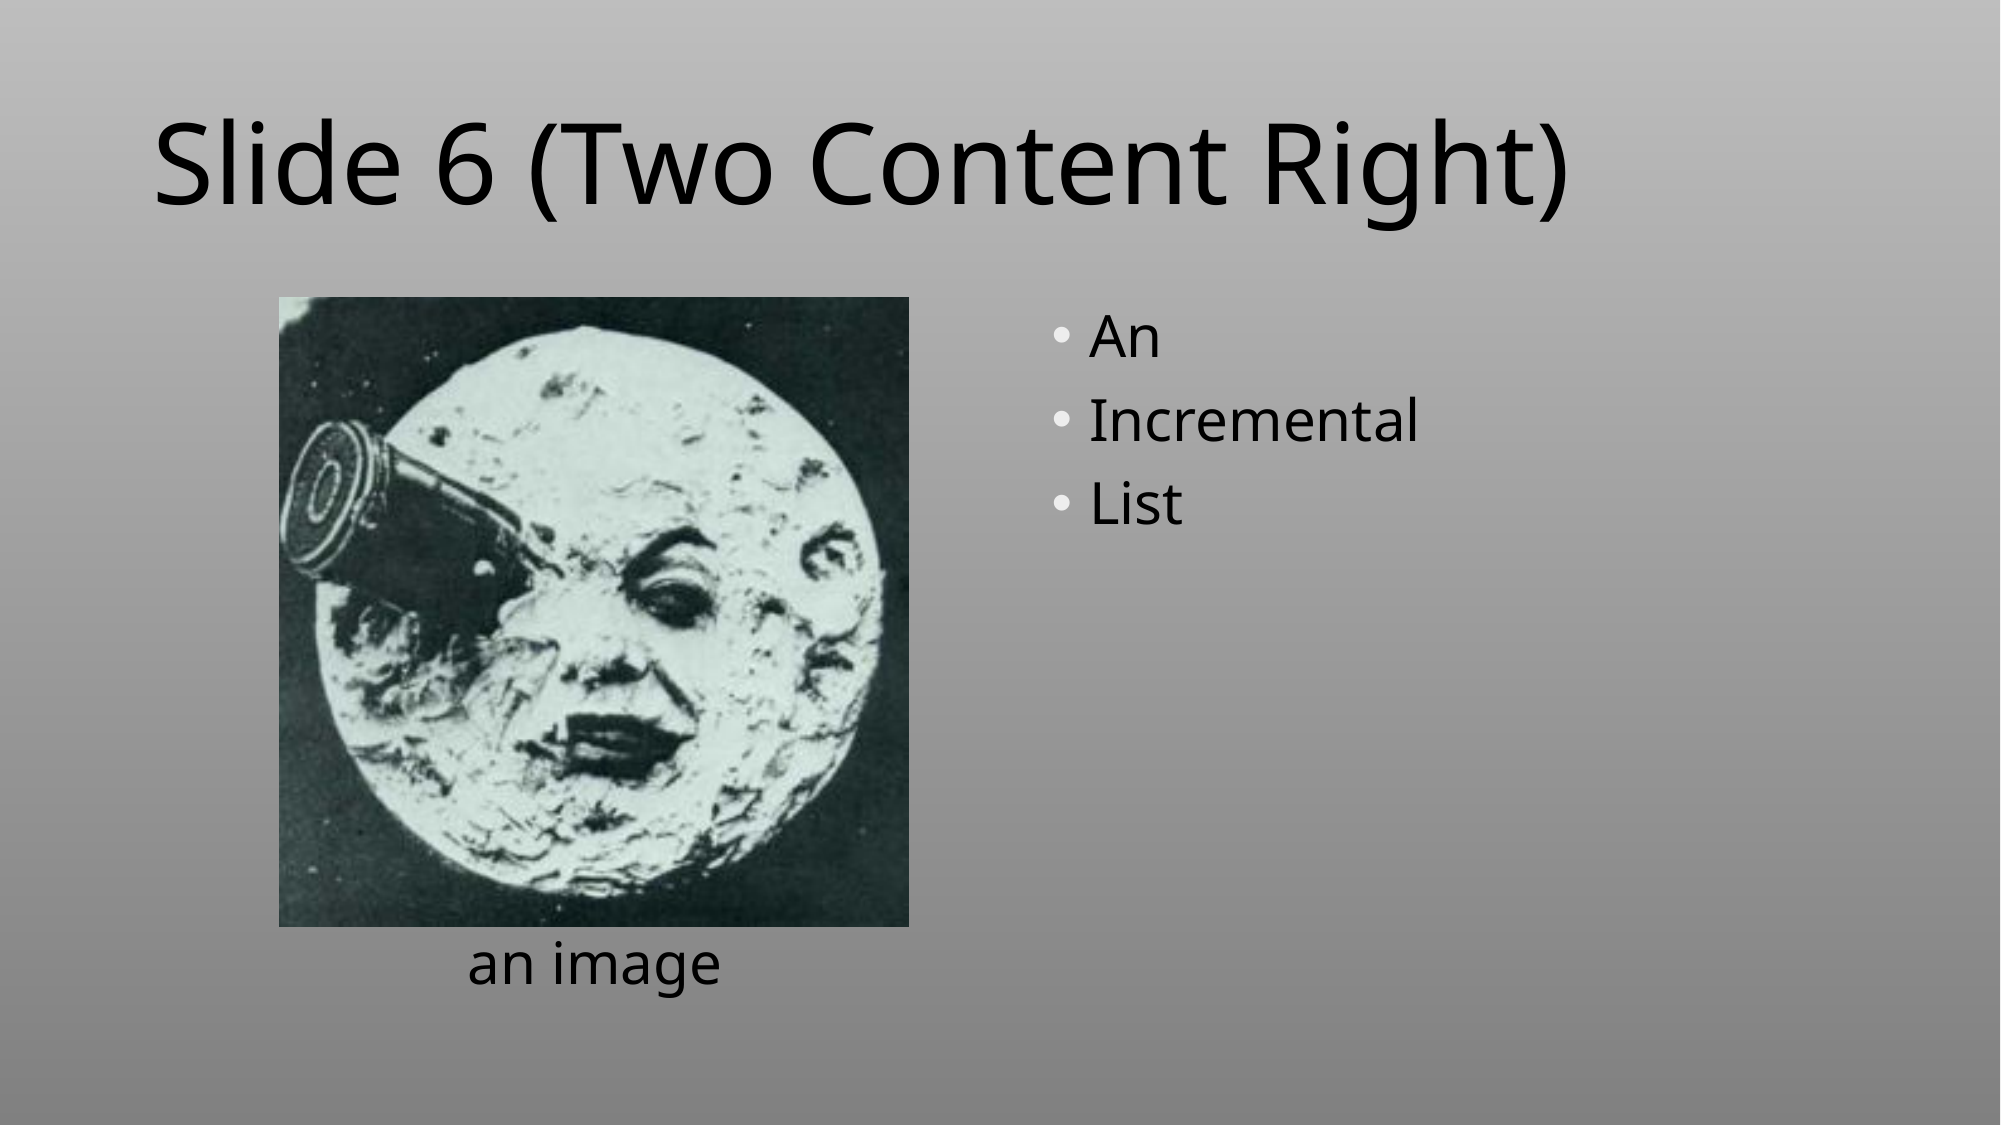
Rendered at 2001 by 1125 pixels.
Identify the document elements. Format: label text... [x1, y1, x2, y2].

list An Incremental List [1036, 299, 1863, 1014]
list an image [183, 927, 1007, 1011]
title Slide 6 (Two Content Right) [137, 59, 1863, 278]
picture [0, 0, 2001, 1125]
